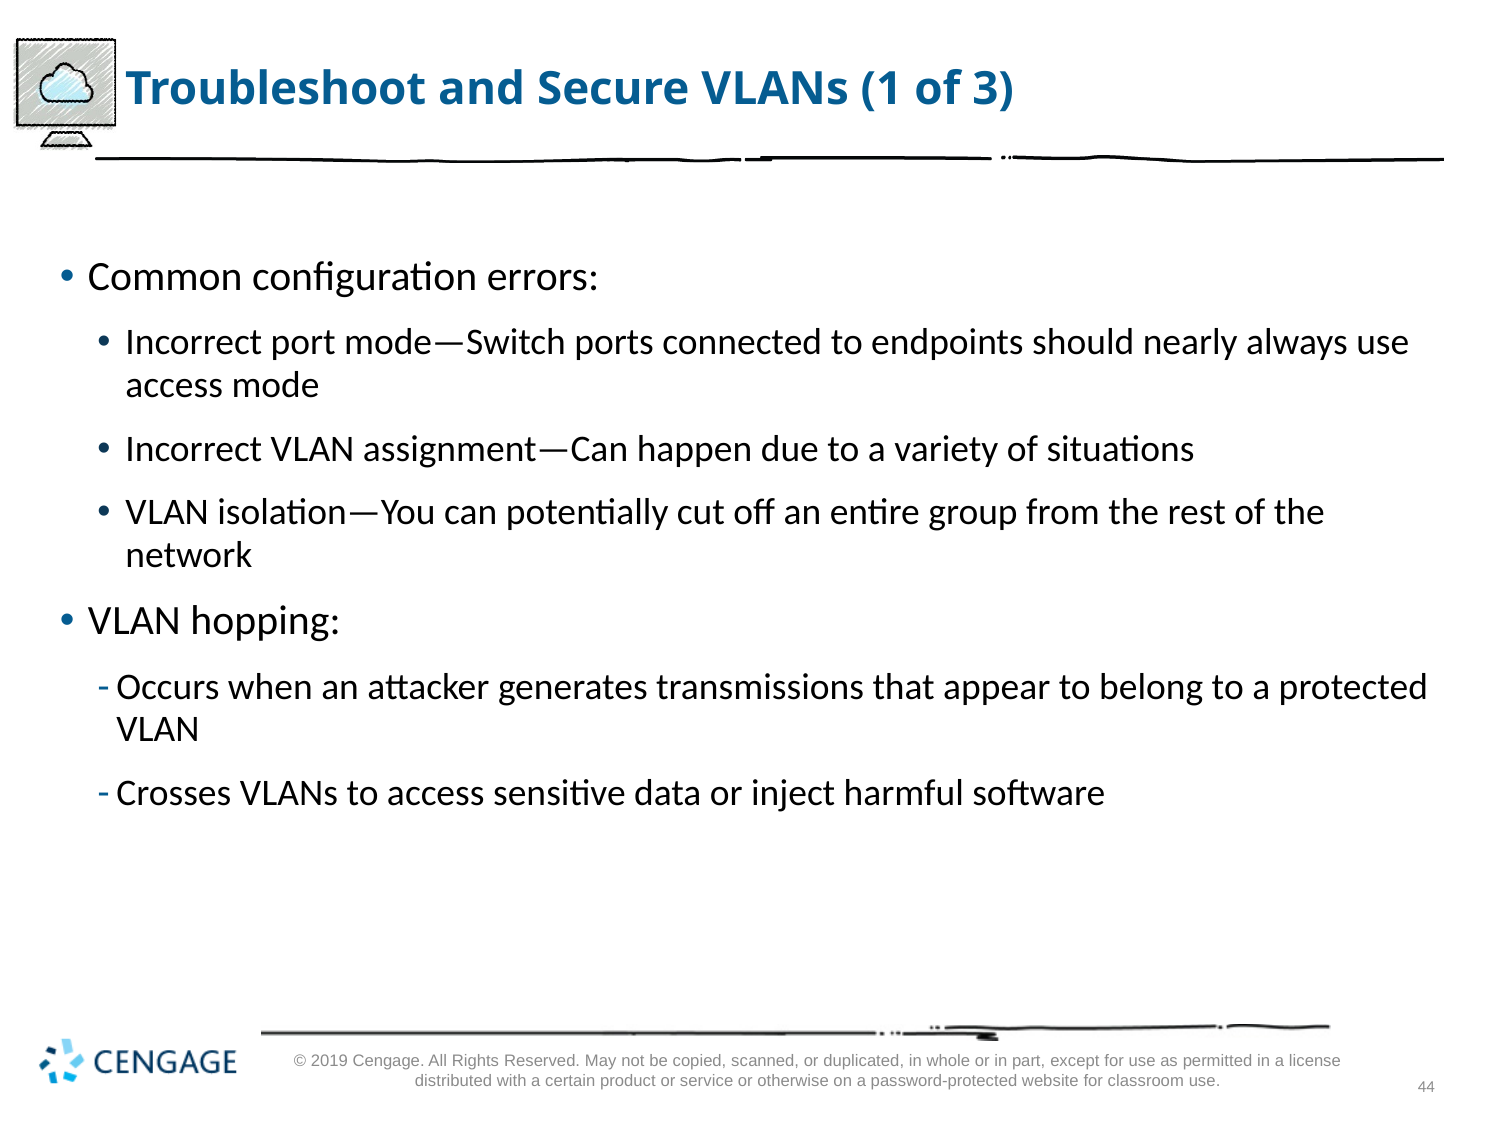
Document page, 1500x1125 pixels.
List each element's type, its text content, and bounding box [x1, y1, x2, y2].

picture [261, 1024, 1331, 1041]
title Troubleshoot and Secure V LANs (1 of 3) [125, 66, 1442, 116]
footer © 2019 Cengage. All Rights Reserved. May not be copied, scanned, or duplicated, in whole or in part, except for use as permitted in a license distributed with a certain product or service or otherwise on a password-protected website for classroom use. [262, 1050, 1375, 1091]
list Common configuration errors: Incorrect port mode—Switch ports connected to endpoints should nearly always use access mode Incorrect V LAN assignment—Can happen due to a variety of situations V LAN isolation—You can potentially cut off an entire group from the rest of the network V LAN hopping: Occurs when an attacker generates transmissions that appear to belong to a protected V LAN Crosses V LANs to access sensitive data or inject harmful software [59, 252, 1441, 820]
picture [13, 36, 117, 151]
picture [19, 1025, 249, 1096]
picture [95, 155, 1444, 163]
